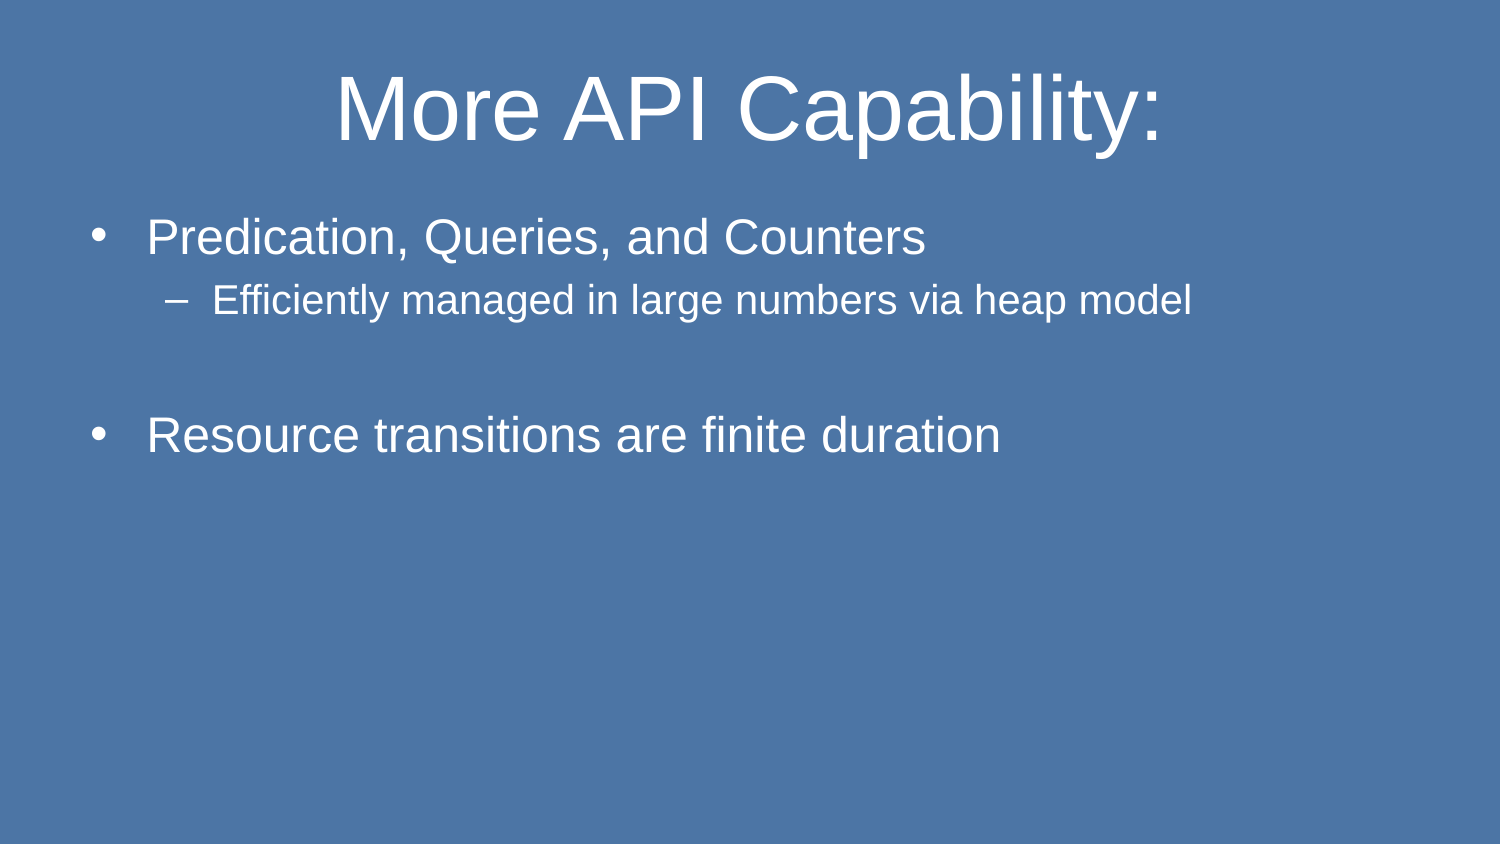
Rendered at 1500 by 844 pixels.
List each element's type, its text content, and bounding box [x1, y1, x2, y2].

list Predication, Queries, and Counters Efficiently managed in large numbers via heap model Resource transitions are finite duration [75, 196, 1425, 754]
title More API Capability: [75, 33, 1425, 175]
